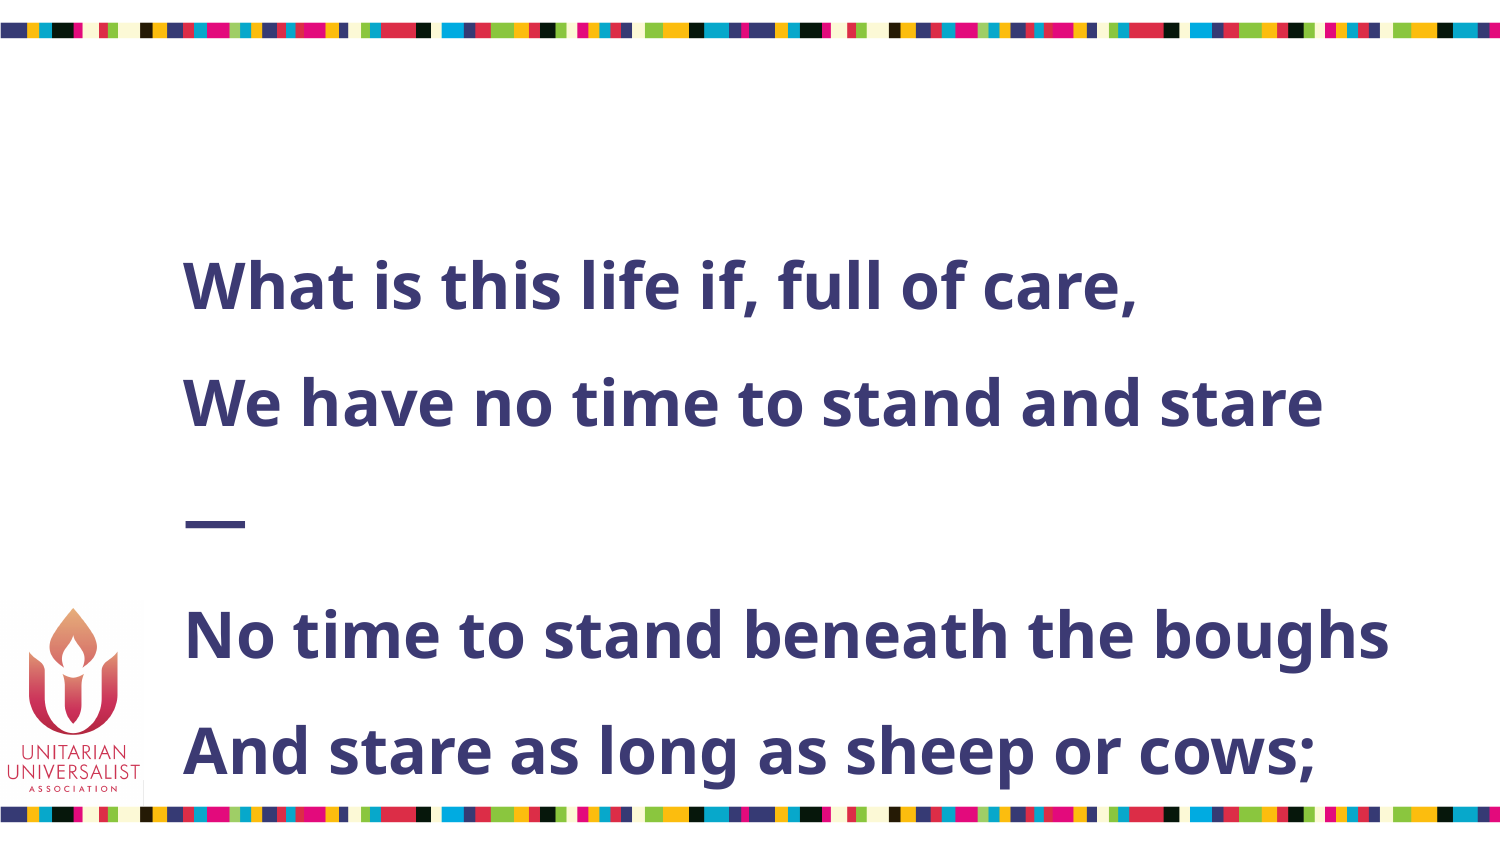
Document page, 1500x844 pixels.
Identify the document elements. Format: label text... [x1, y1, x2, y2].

picture [0, 600, 1500, 824]
picture [0, 22, 1500, 40]
text_box What is this life if, full of care, We have no time to stand and stare — No time to stand beneath the boughs And stare as long as sheep or cows; [168, 191, 1421, 803]
